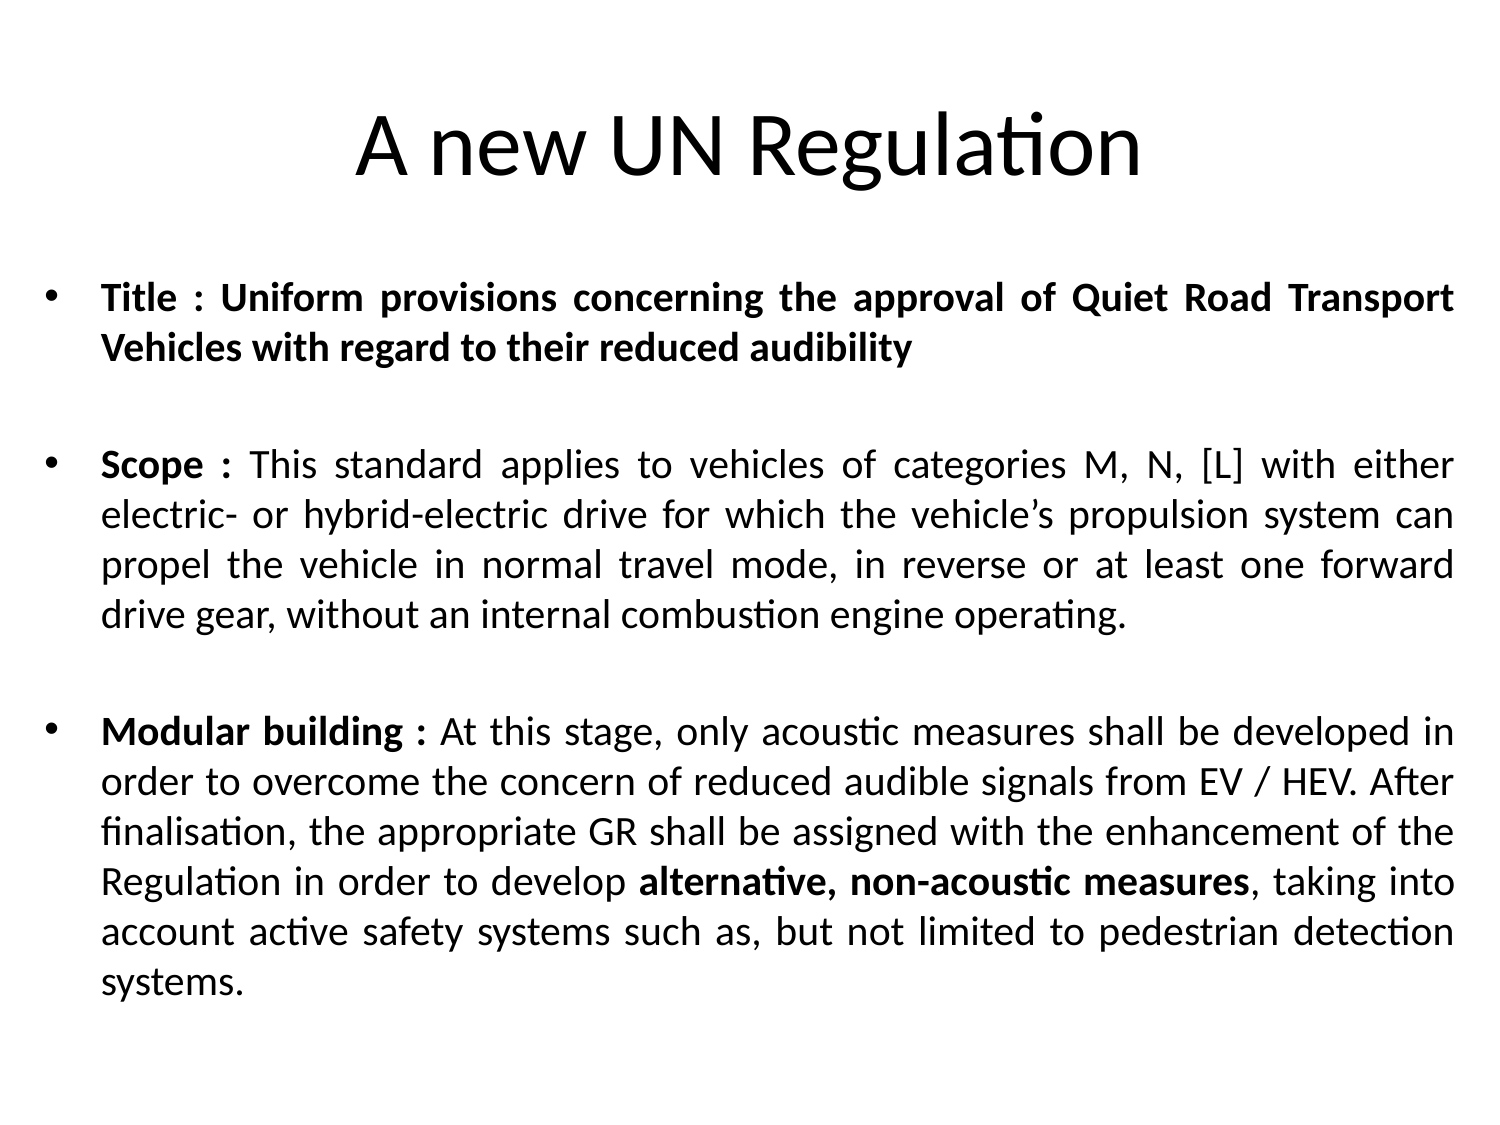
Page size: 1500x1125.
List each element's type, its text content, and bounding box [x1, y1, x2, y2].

list Title : Uniform provisions concerning the approval of Quiet Road Transport Vehicles with regard to their reduced audibility Scope : This standard applies to vehicles of categories M, N, [L] with either electric- or hybrid-electric drive for which the vehicle’s propulsion system can propel the vehicle in normal travel mode, in reverse or at least one forward drive gear, without an internal combustion engine operating. Modular building : At this stage, only acoustic measures shall be developed in order to overcome the concern of reduced audible signals from EV / HEV. After finalisation, the appropriate GR shall be assigned with the enhancement of the Regulation in order to develop alternative, non-acoustic measures, taking into account active safety systems such as, but not limited to pedestrian detection systems. [29, 262, 1471, 1005]
title A new UN Regulation [75, 45, 1425, 233]
